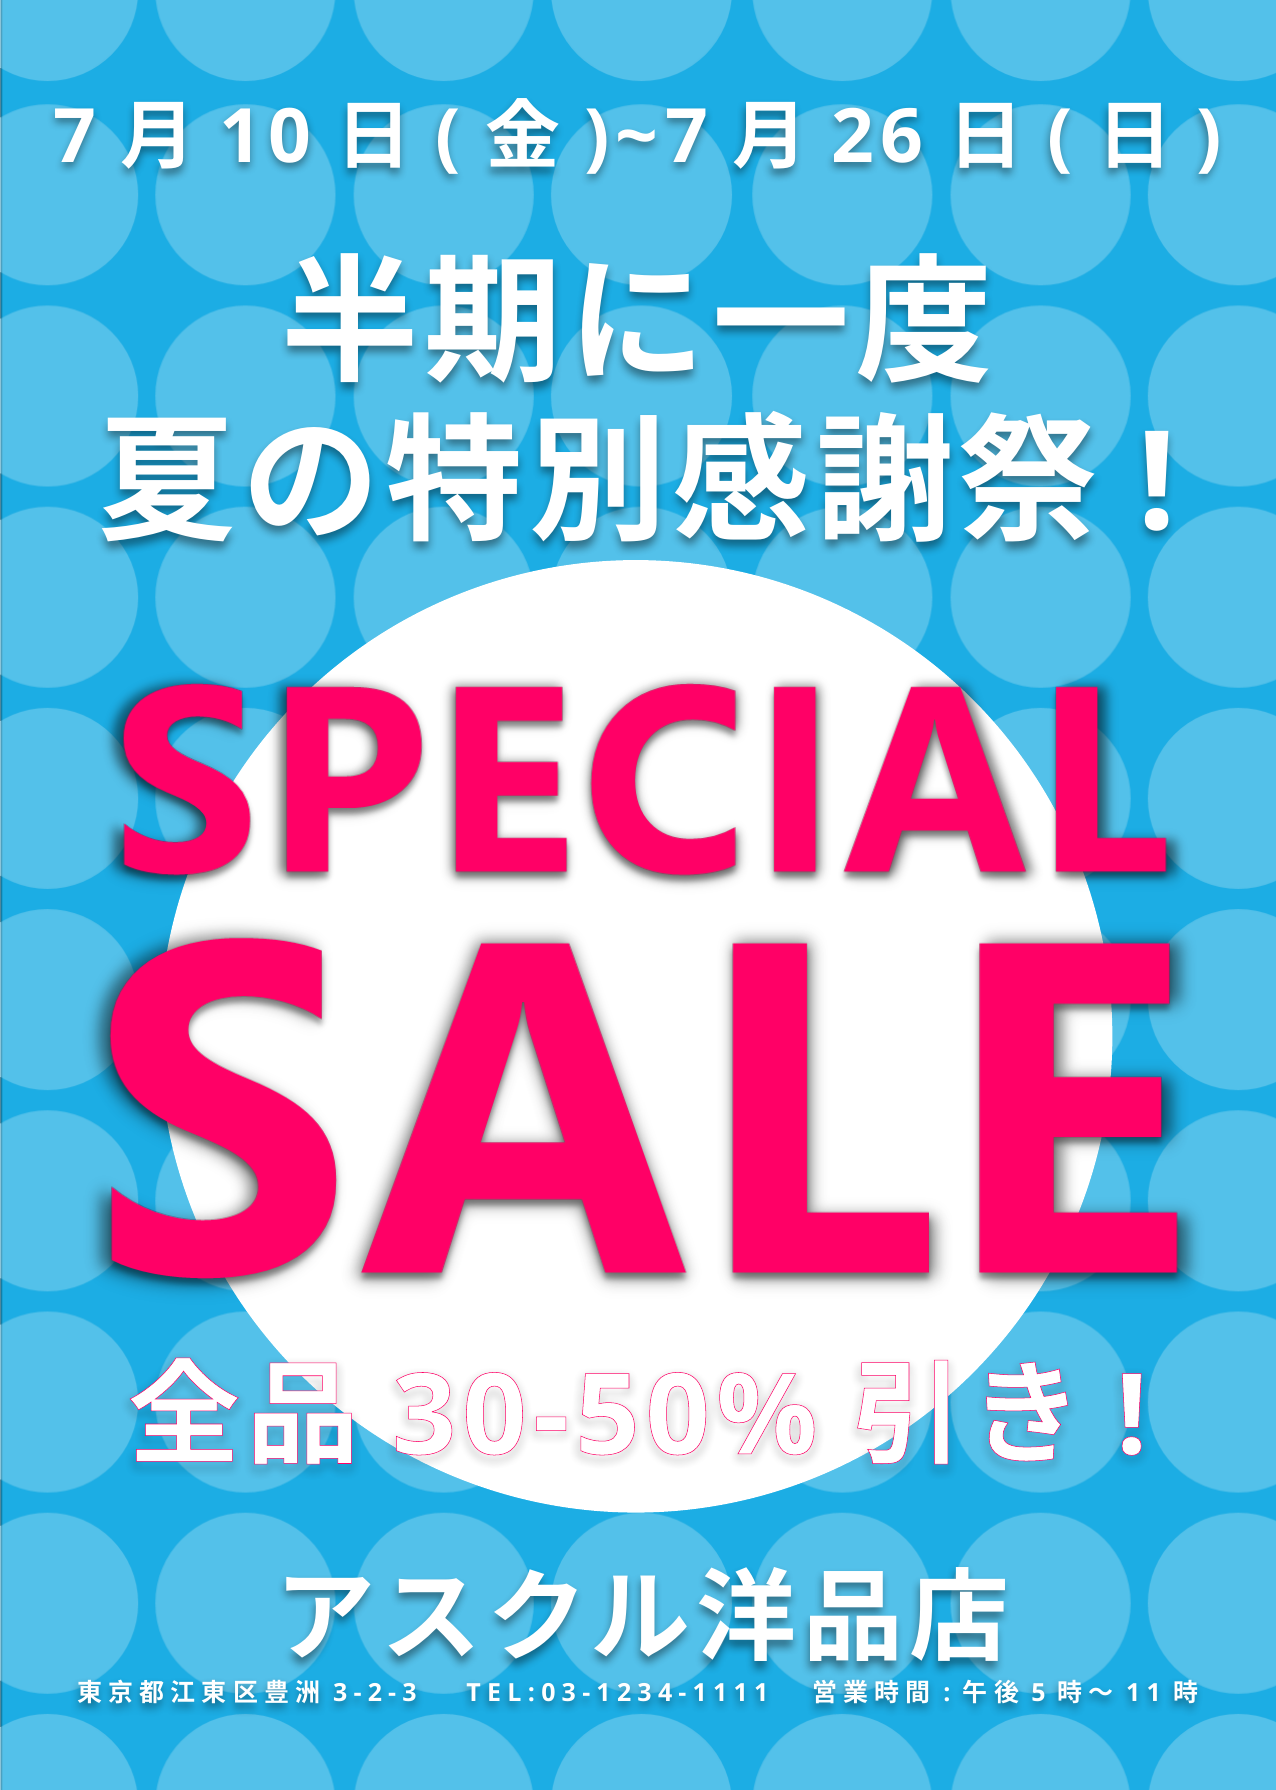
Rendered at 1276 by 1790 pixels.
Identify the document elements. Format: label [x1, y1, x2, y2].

text_box [0, 0, 1276, 1790]
picture [40, 609, 1268, 1354]
text_box [84, 225, 1191, 567]
